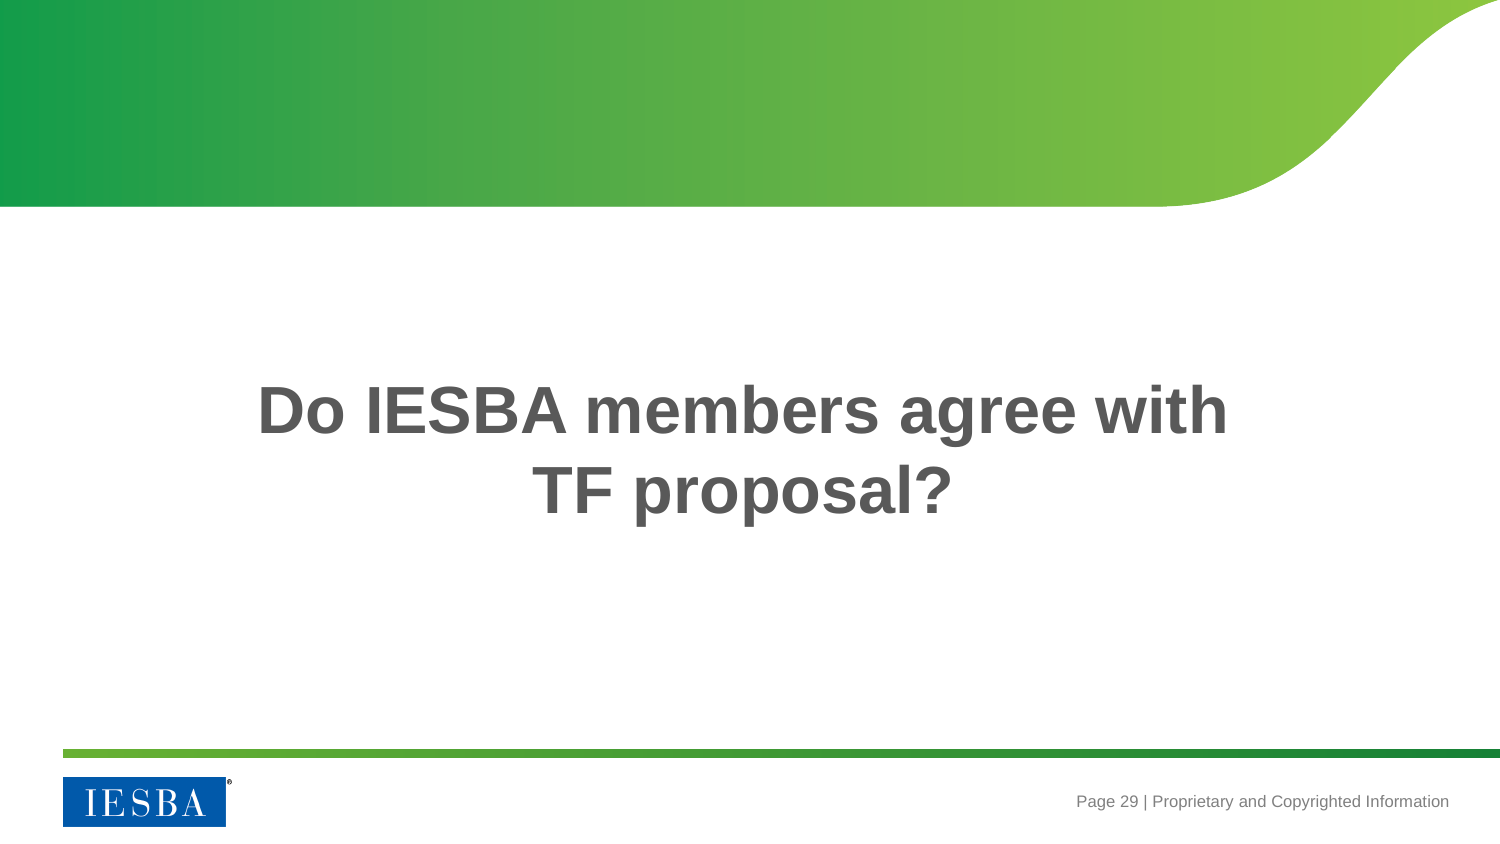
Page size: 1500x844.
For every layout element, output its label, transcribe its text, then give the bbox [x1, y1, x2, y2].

list Do IESBA members agree with TF proposal? [212, 359, 1275, 547]
picture [63, 777, 232, 827]
picture [0, 0, 1500, 207]
